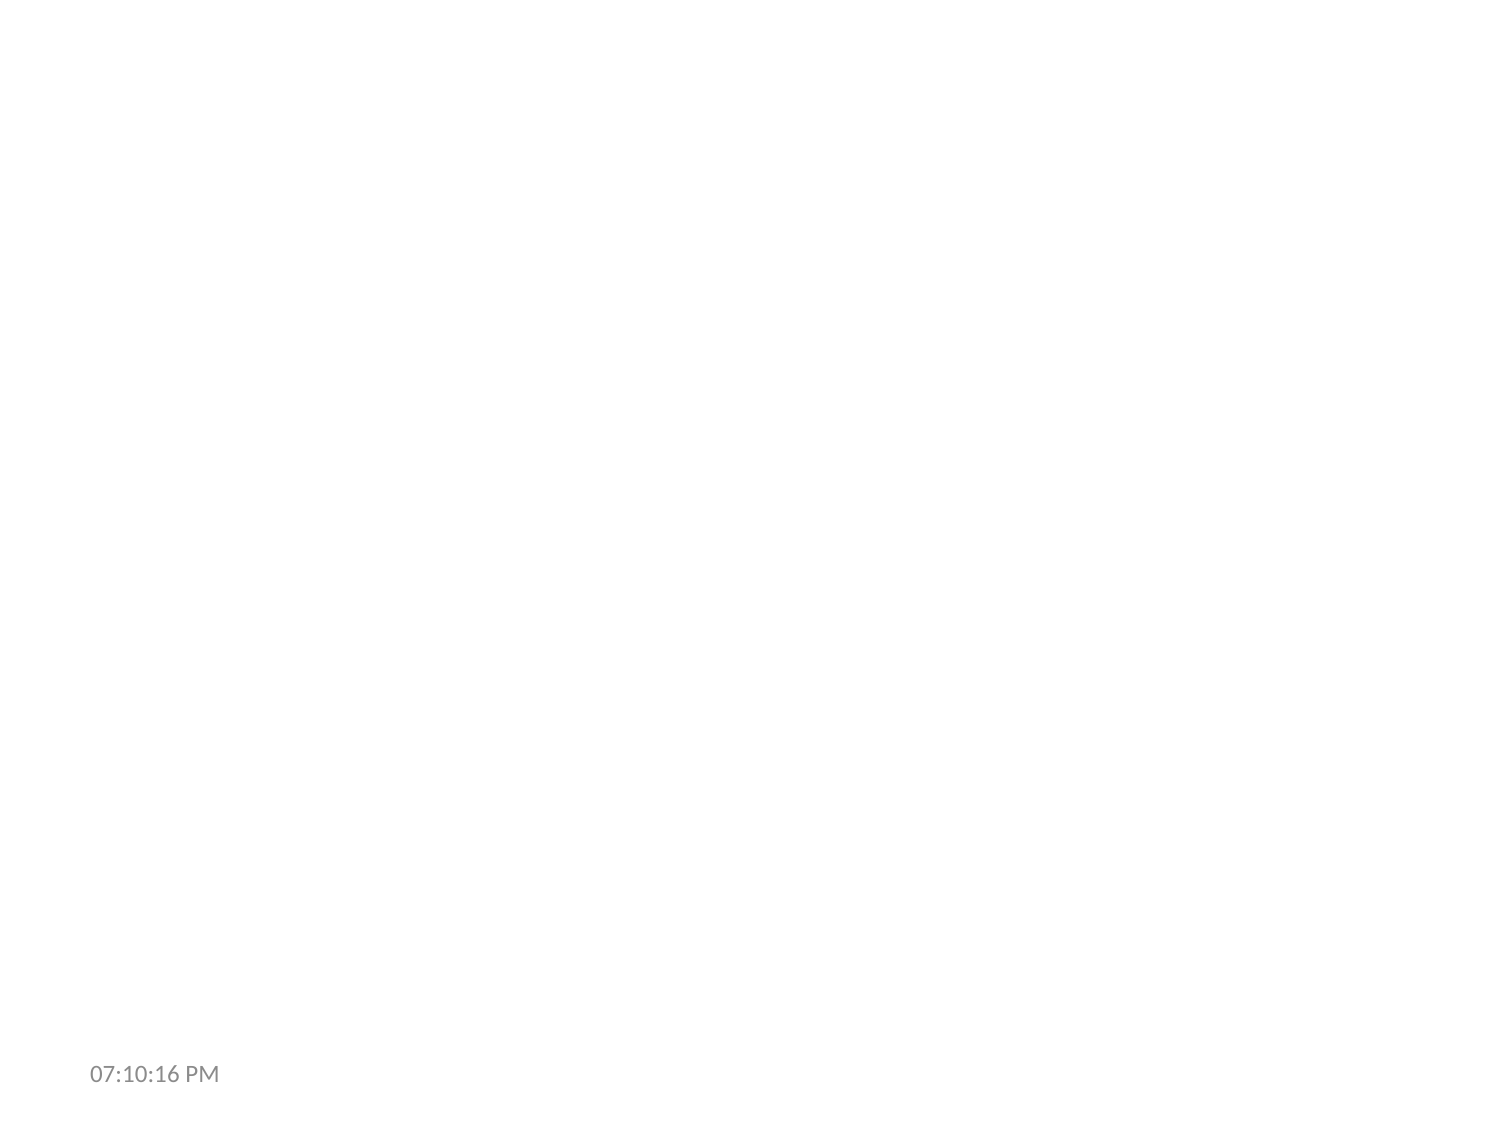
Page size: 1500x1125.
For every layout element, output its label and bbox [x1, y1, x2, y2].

slide_number [75, 1042, 425, 1103]
